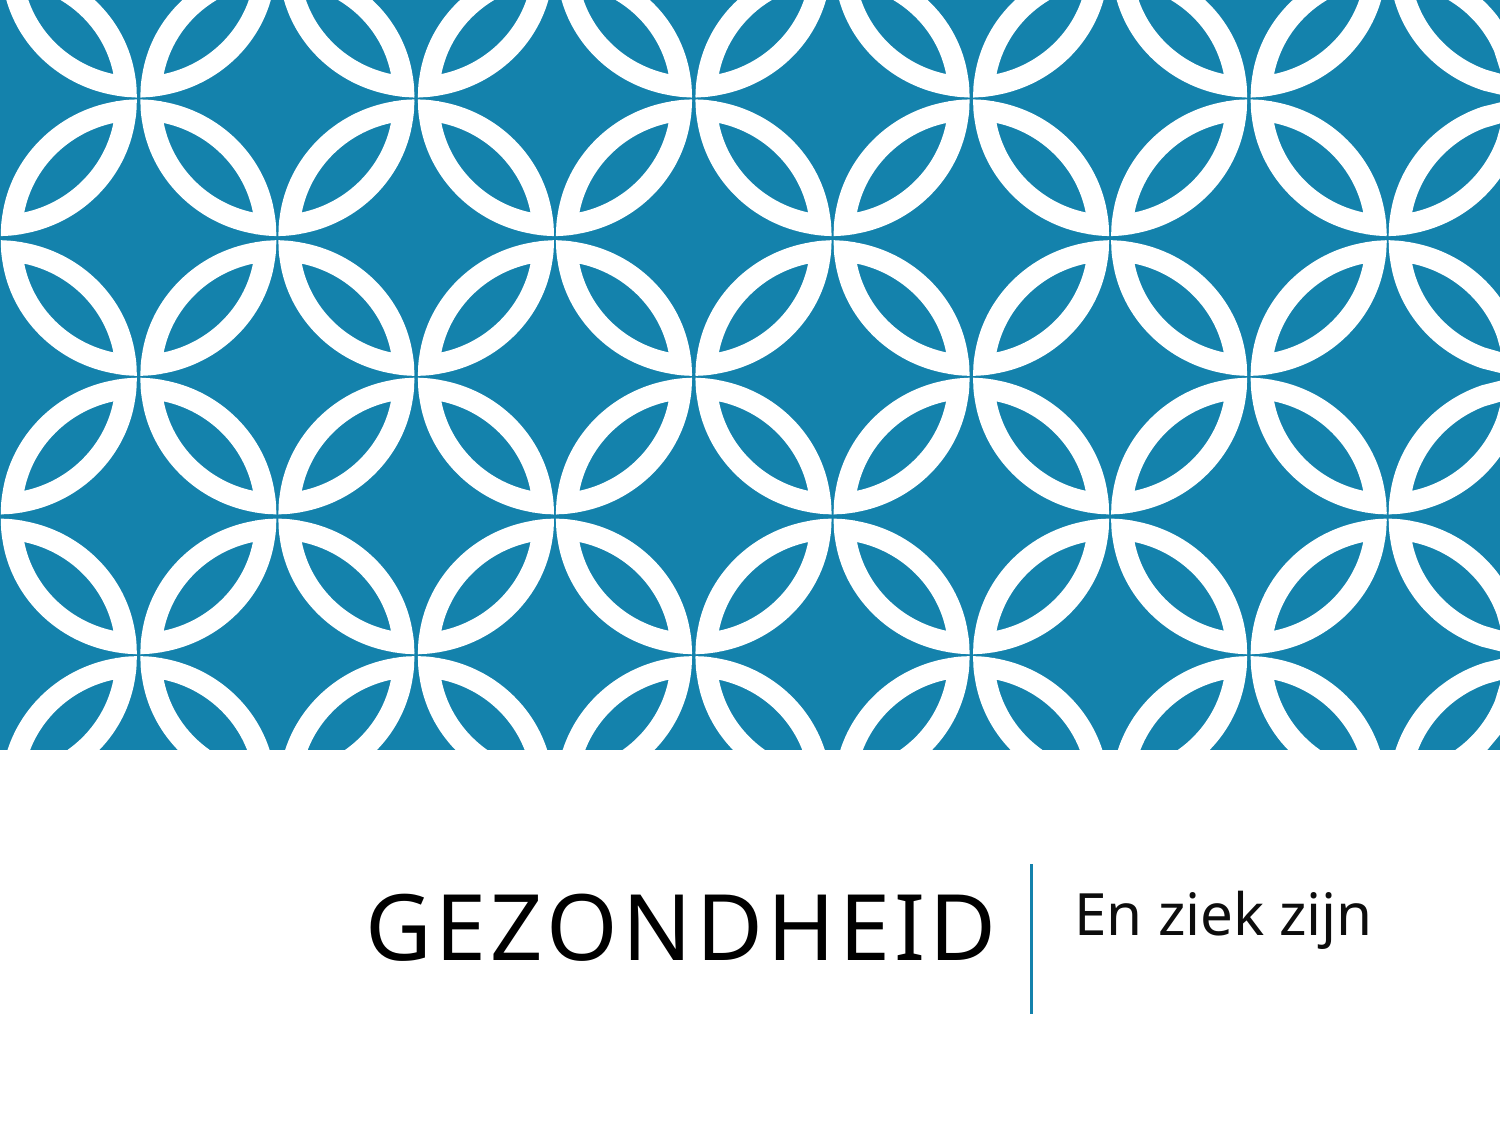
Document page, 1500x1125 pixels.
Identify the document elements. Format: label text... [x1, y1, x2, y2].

subtitle En ziek zijn [1059, 813, 1454, 1054]
title Gezondheid [56, 813, 1013, 1054]
